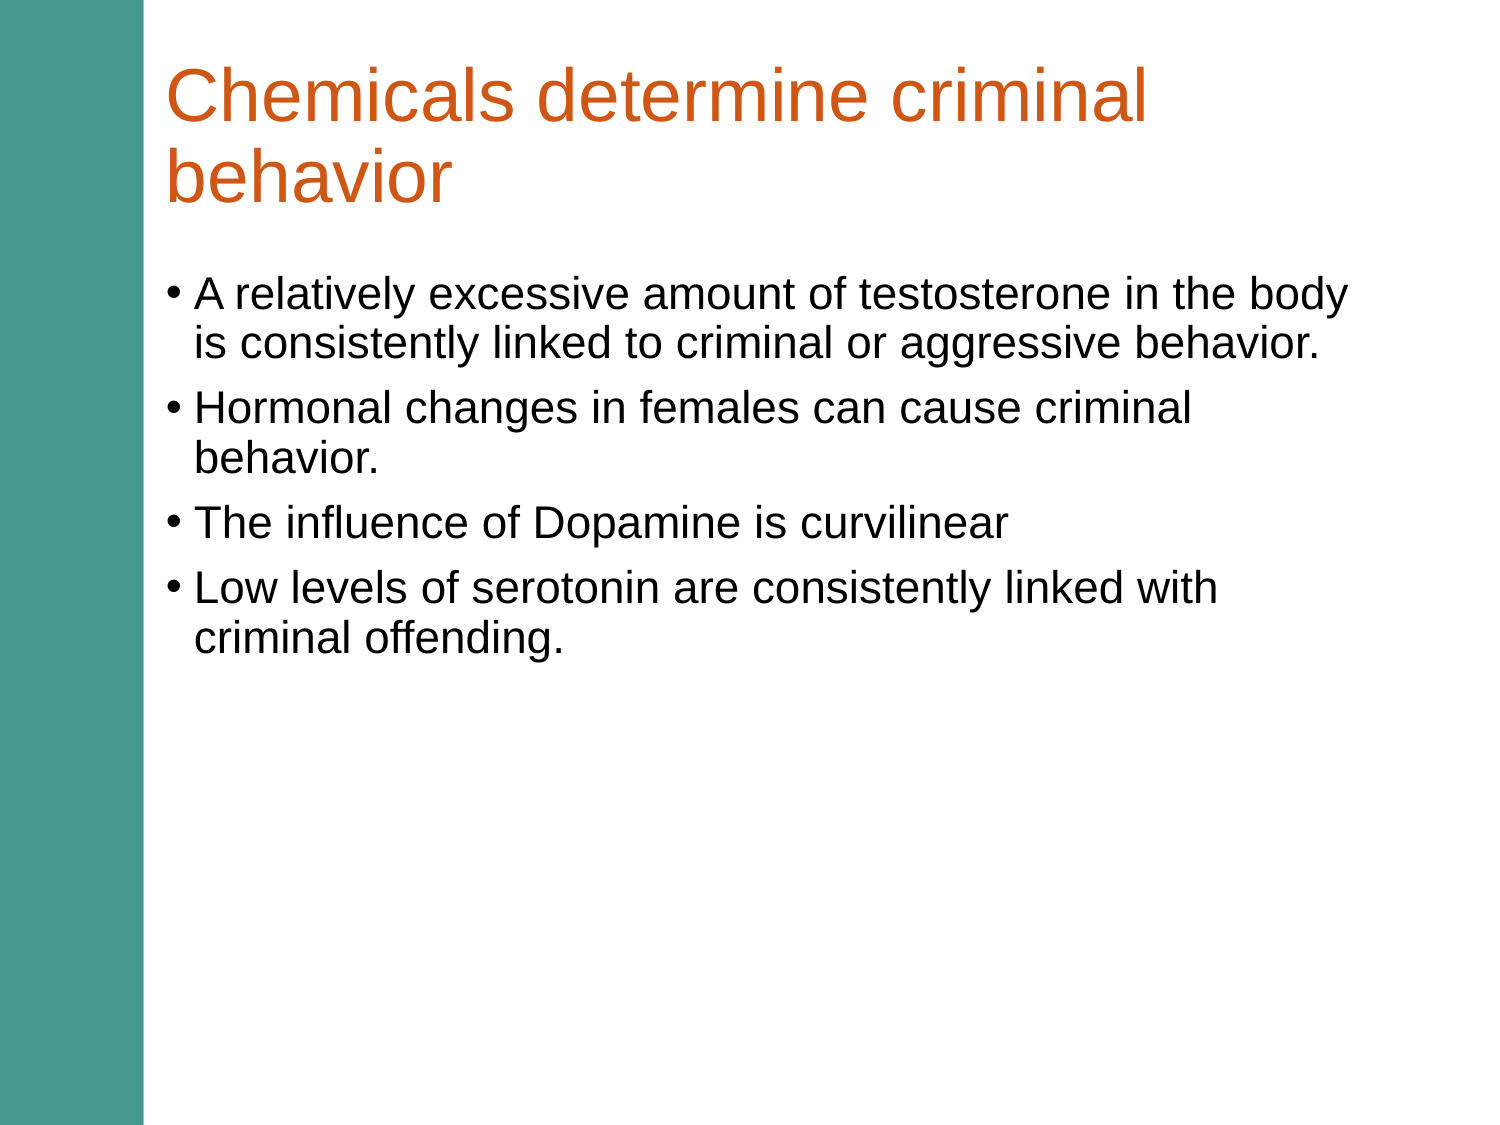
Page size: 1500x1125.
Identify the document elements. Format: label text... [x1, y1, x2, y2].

list A relatively excessive amount of testosterone in the body is consistently linked to criminal or aggressive behavior. Hormonal changes in females can cause criminal behavior. The influence of Dopamine is curvilinear Low levels of serotonin are consistently linked with criminal offending. [150, 262, 1400, 1037]
picture [0, 0, 1500, 1125]
title Chemicals determine criminal behavior [150, 62, 1445, 213]
